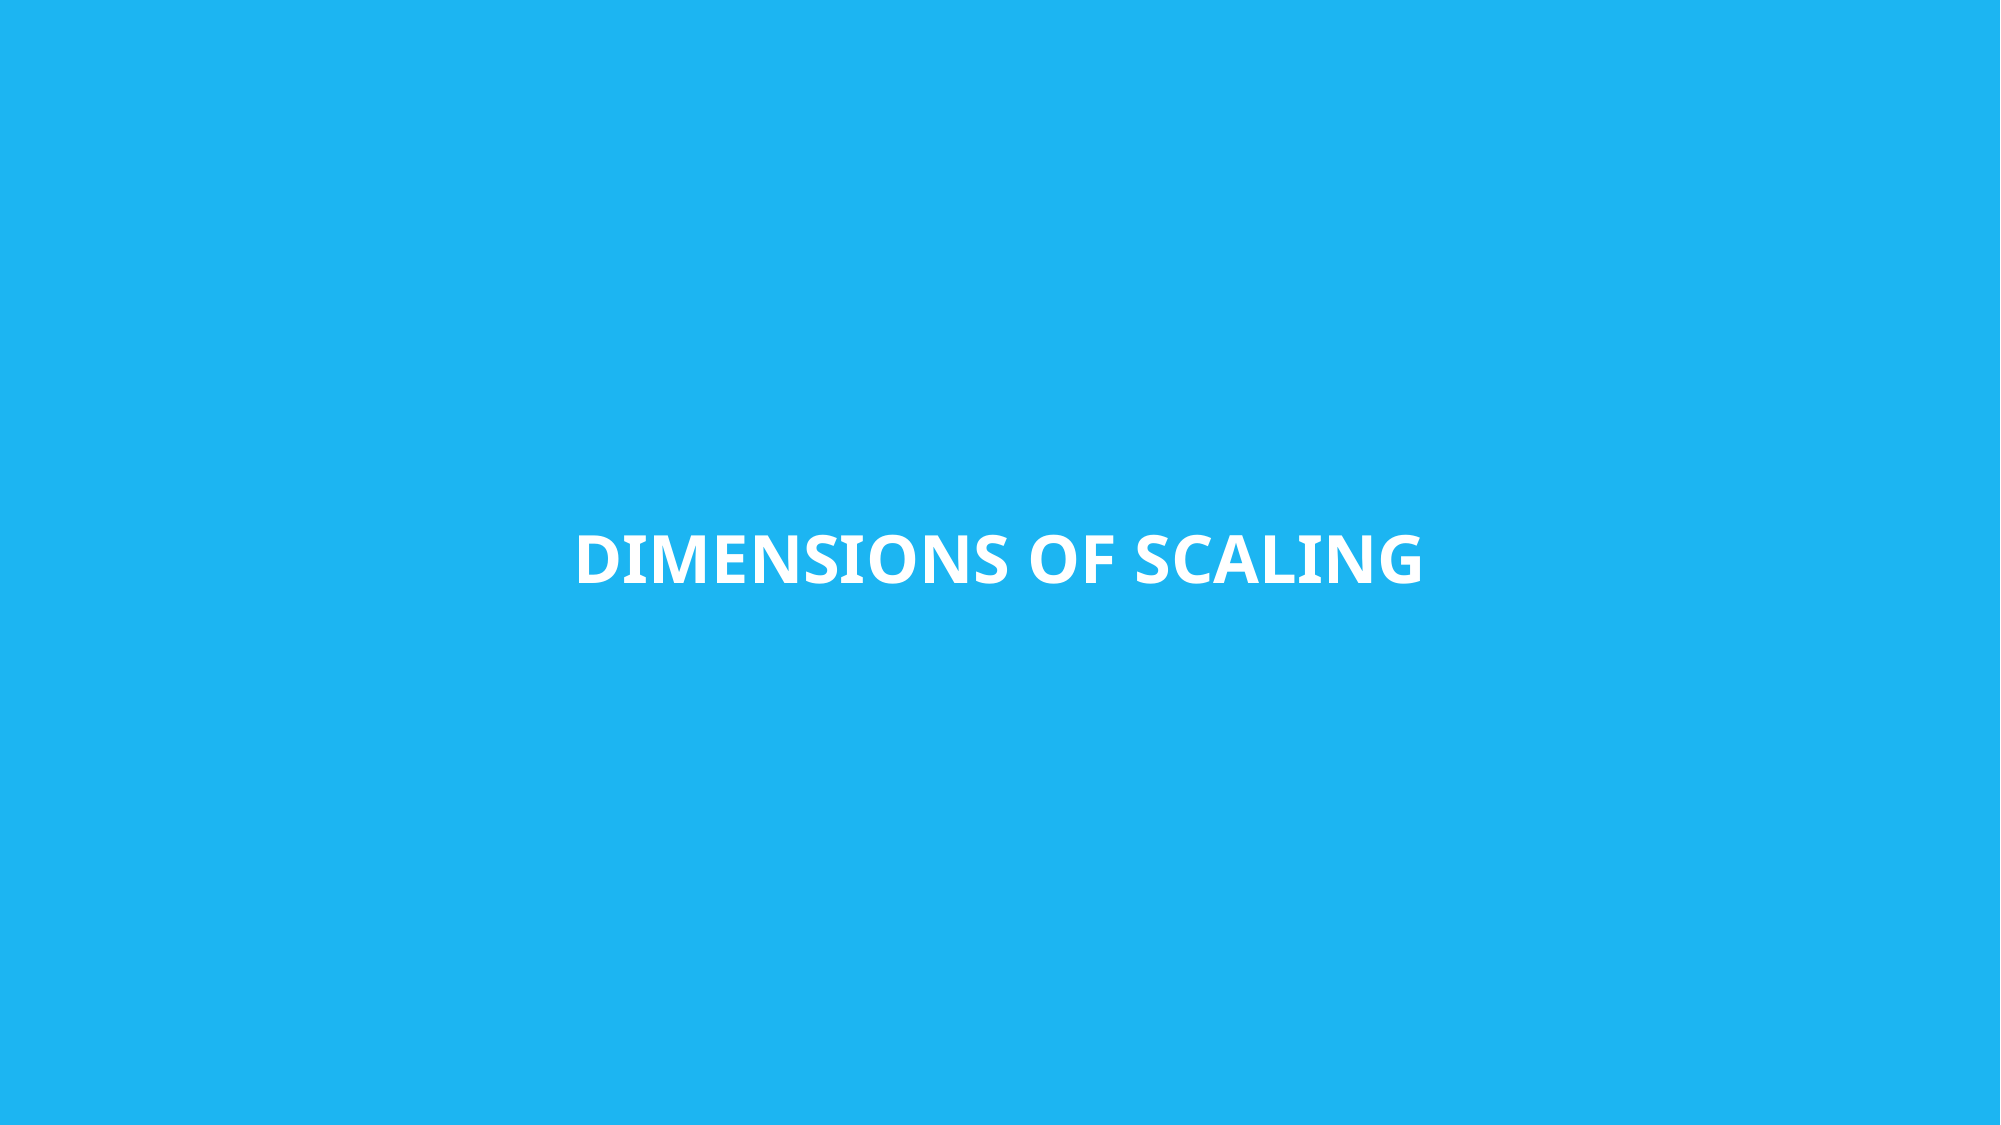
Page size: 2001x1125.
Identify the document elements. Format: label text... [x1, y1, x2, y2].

list DIMENSIONS OF SCALING [468, 473, 1532, 652]
